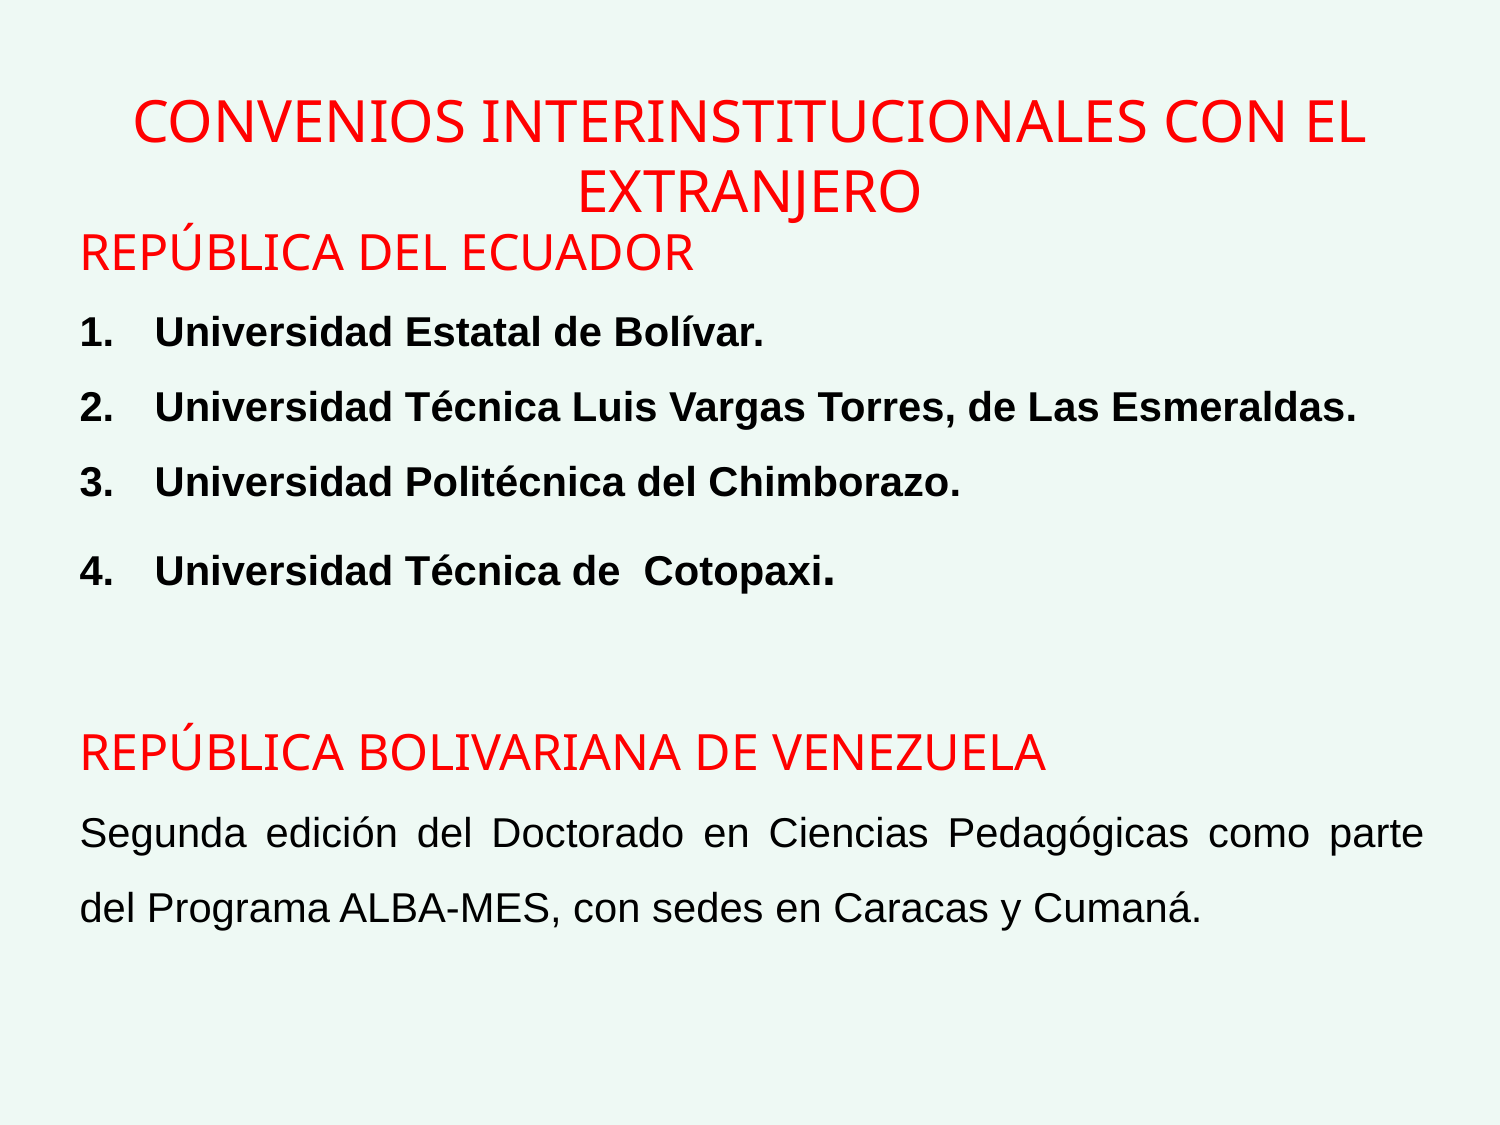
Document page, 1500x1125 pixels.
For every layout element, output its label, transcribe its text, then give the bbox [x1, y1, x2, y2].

text_box REPÚBLICA BOLIVARIANA DE VENEZUELA Segunda edición del Doctorado en Ciencias Pedagógicas como parte del Programa ALBA-MES, con sedes en Caracas y Cumaná. [64, 682, 1459, 938]
text_box CONVENIOS INTERINSTITUCIONALES CON EL EXTRANJERO [64, 76, 1436, 232]
text_box REPÚBLICA DEL ECUADOR Universidad Estatal de Bolívar. Universidad Técnica Luis Vargas Torres, de Las Esmeraldas. Universidad Politécnica del Chimborazo. Universidad Técnica de Cotopaxi. [64, 182, 1459, 603]
